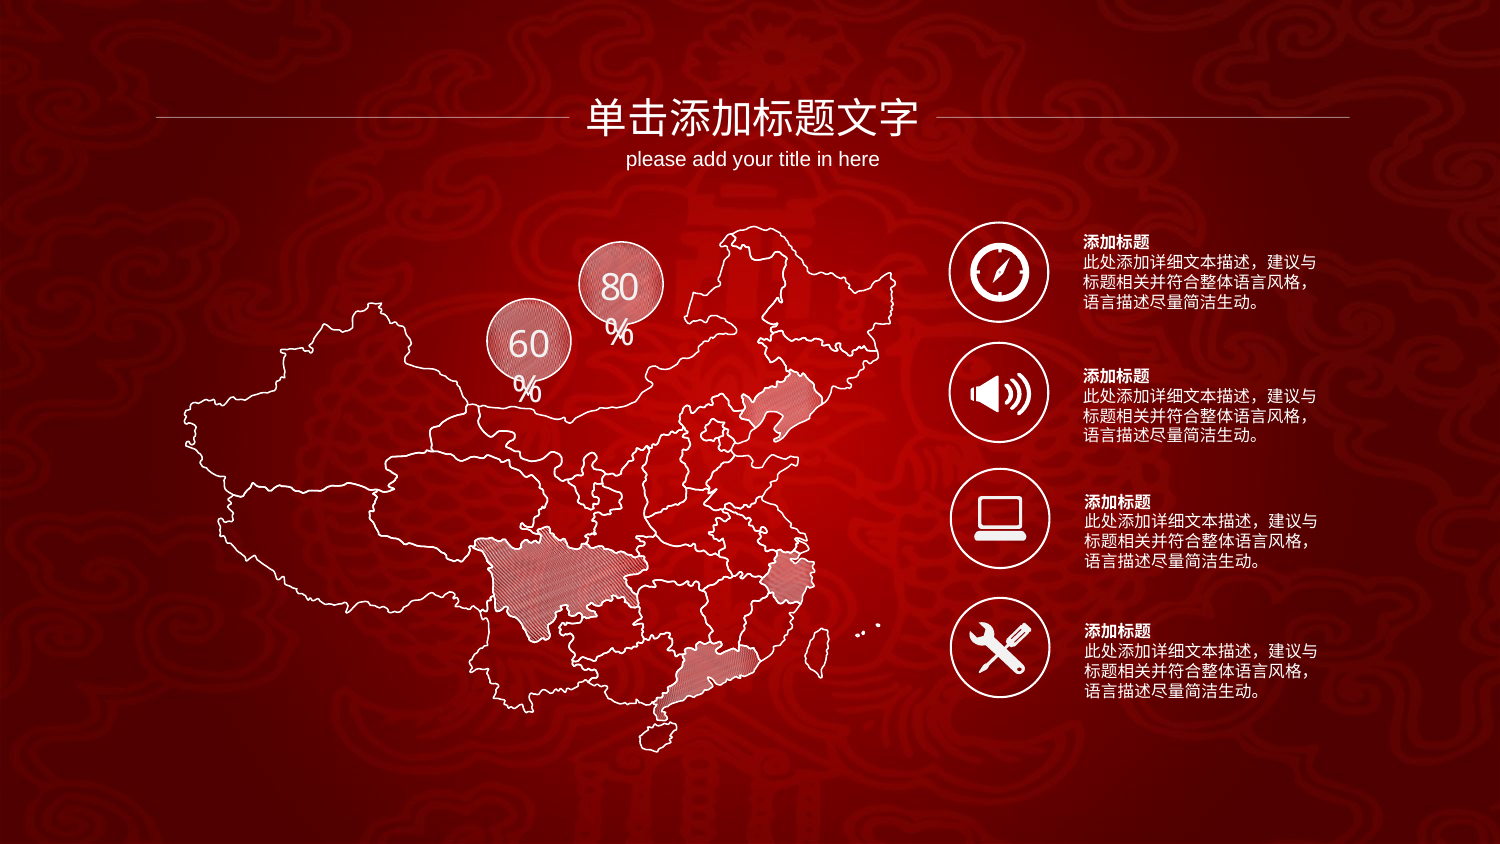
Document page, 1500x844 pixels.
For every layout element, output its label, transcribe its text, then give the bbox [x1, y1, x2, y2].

text_box 添加标题 此处添加详细文本描述，建议与标题相关并符合整体语言风格，语言描述尽量简洁生动。 [1076, 596, 1340, 705]
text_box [949, 222, 1049, 322]
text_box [950, 468, 1050, 569]
text_box 添加标题 此处添加详细文本描述，建议与标题相关并符合整体语言风格，语言描述尽量简洁生动。 [1076, 467, 1340, 575]
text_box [950, 597, 1050, 698]
text_box 添加标题 此处添加详细文本描述，建议与标题相关并符合整体语言风格，语言描述尽量简洁生动。 [1075, 208, 1338, 316]
text_box 单击添加标题文字 [570, 84, 935, 150]
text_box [182, 226, 896, 753]
picture [0, 0, 1500, 844]
text_box 添加标题 此处添加详细文本描述，建议与标题相关并符合整体语言风格，语言描述尽量简洁生动。 [1075, 341, 1338, 449]
text_box please add your title in here [610, 138, 895, 179]
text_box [949, 342, 1049, 443]
